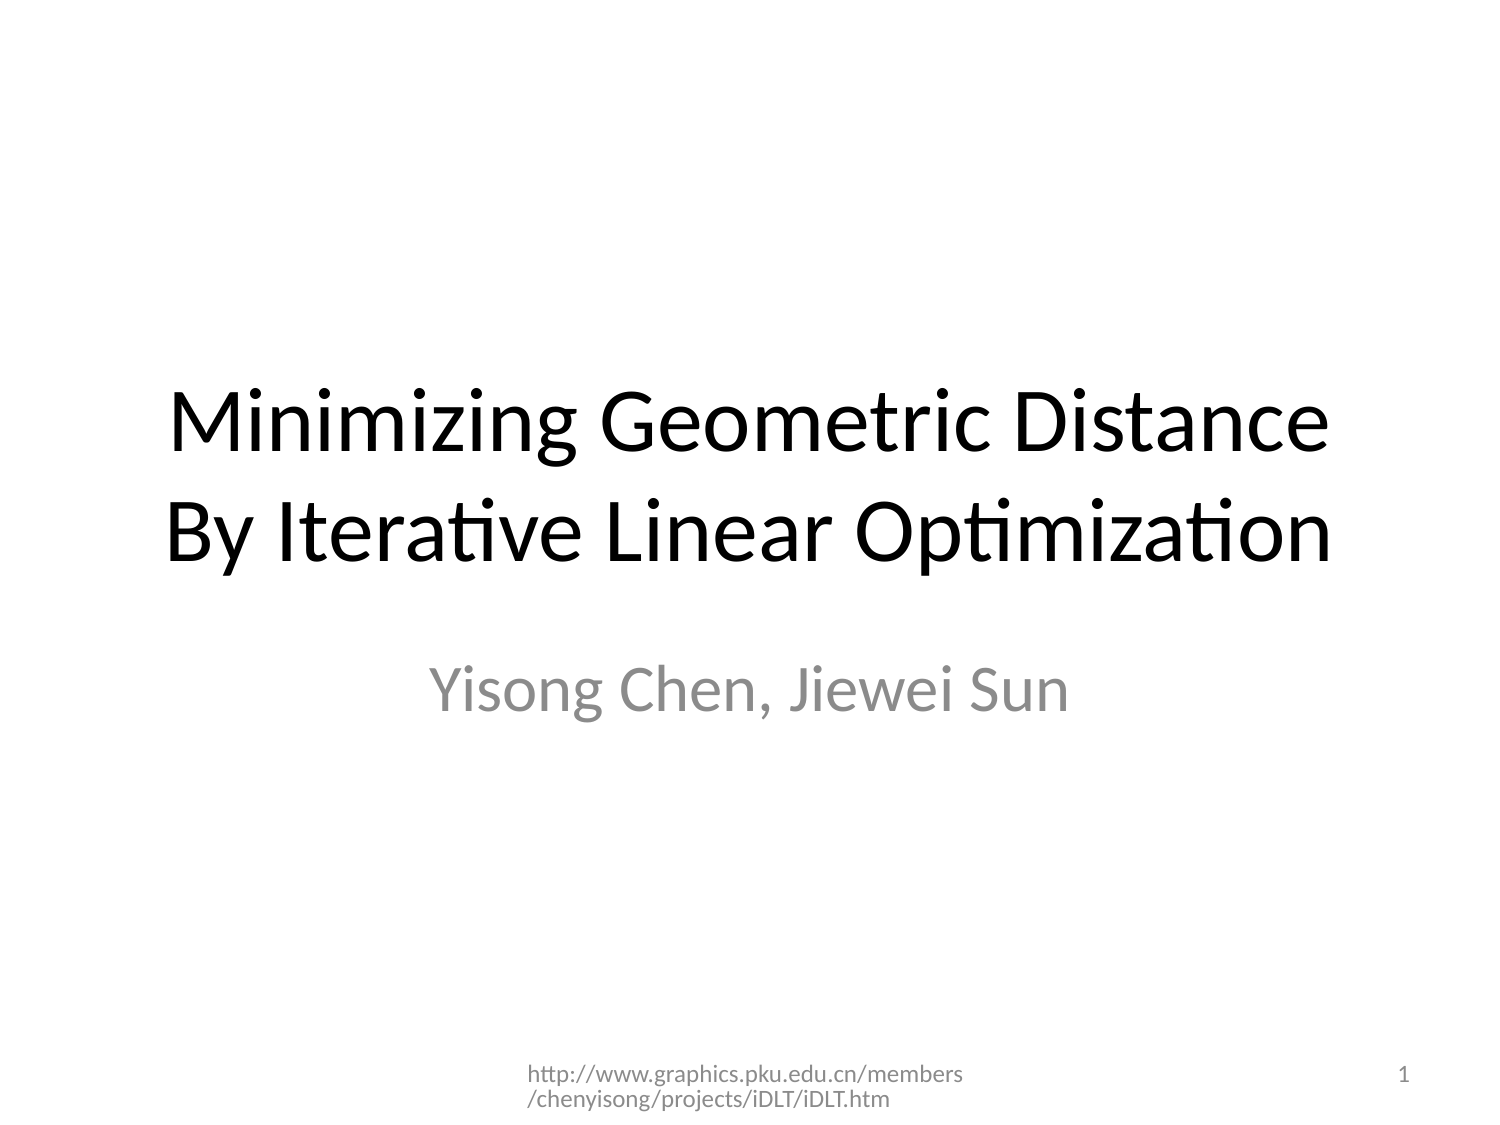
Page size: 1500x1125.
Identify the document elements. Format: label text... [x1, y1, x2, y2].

subtitle Yisong Chen, Jiewei Sun [225, 637, 1275, 925]
slide_number 1 [1074, 1042, 1425, 1103]
title Minimizing Geometric Distance By Iterative Linear Optimization [112, 349, 1388, 591]
footer http://www.graphics.pku.edu.cn/members/chenyisong/projects/iDLT/iDLT.htm [512, 1042, 988, 1103]
